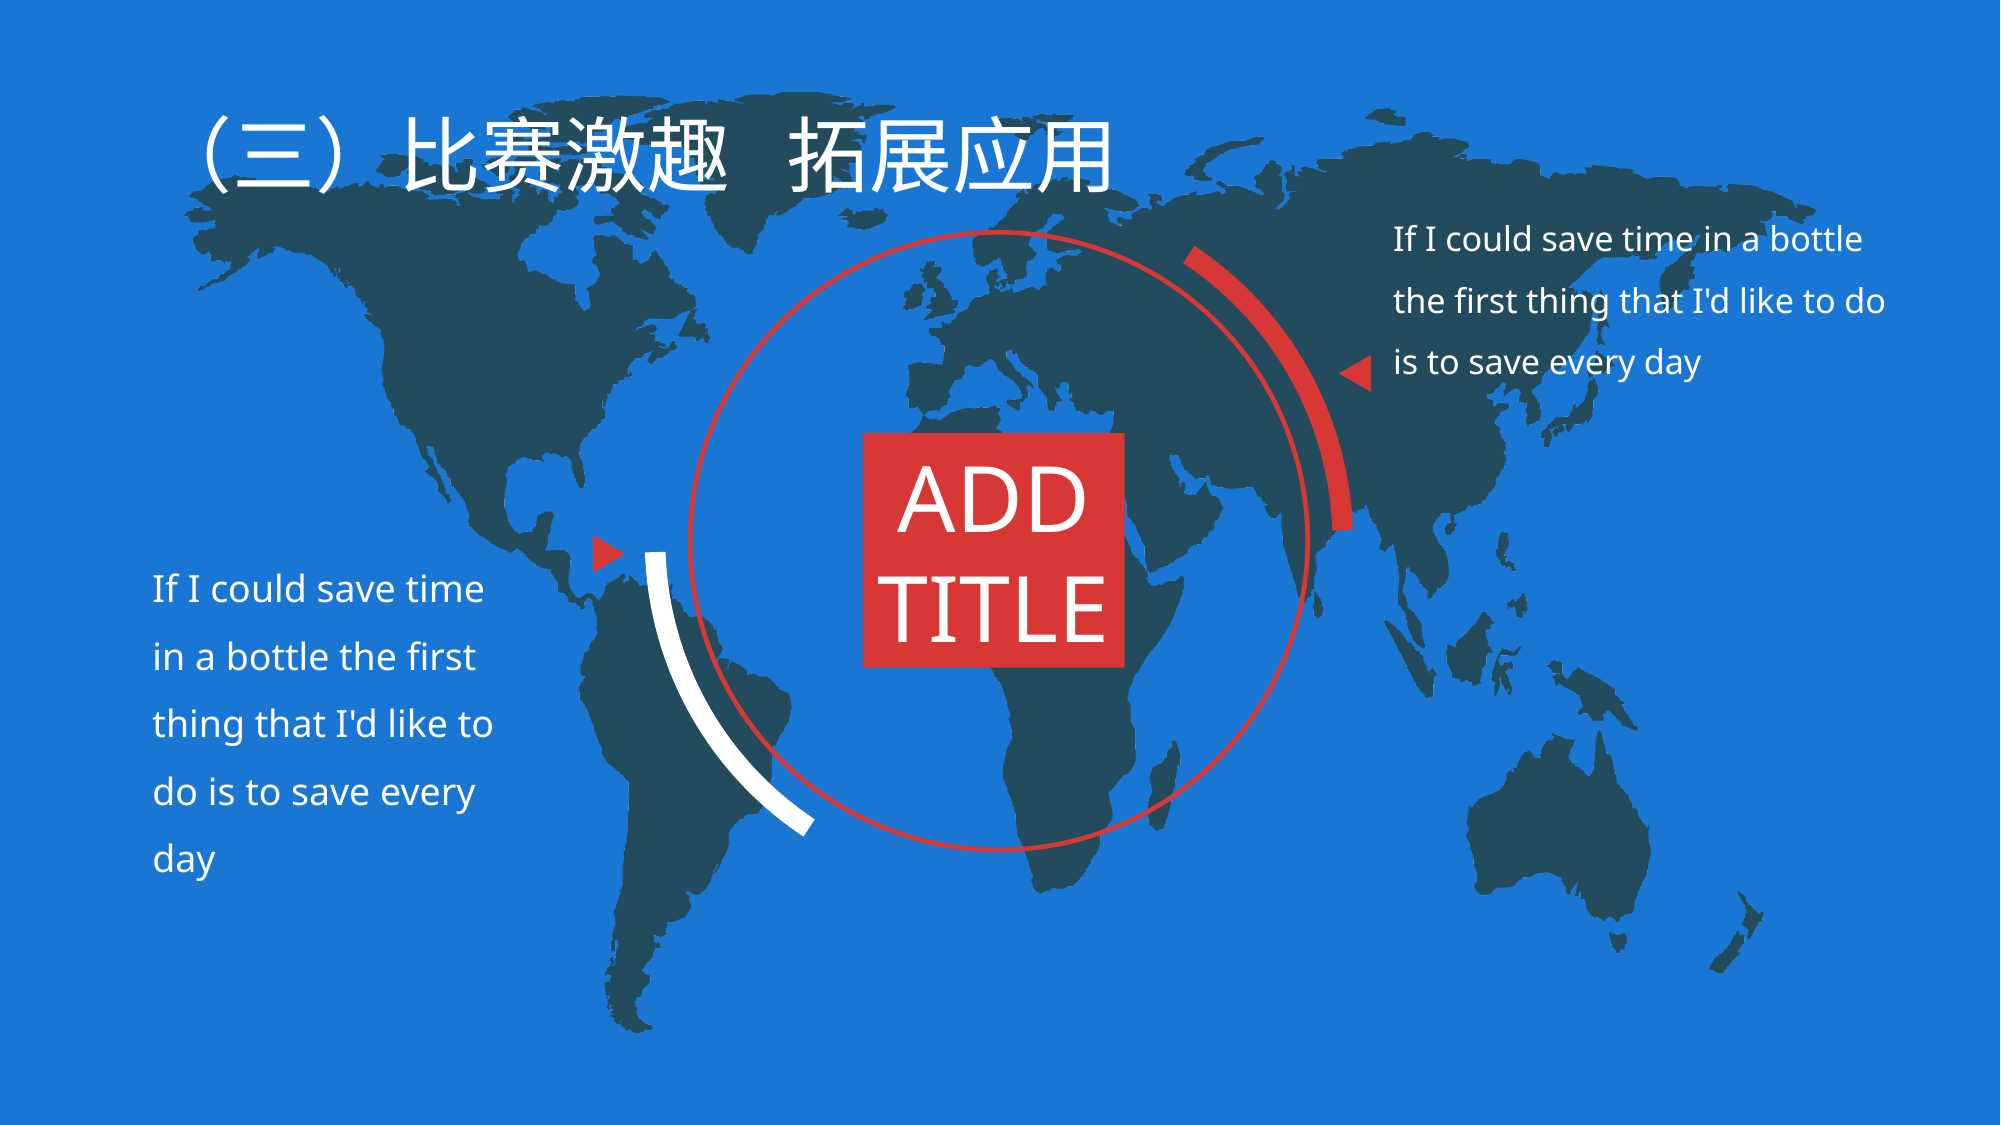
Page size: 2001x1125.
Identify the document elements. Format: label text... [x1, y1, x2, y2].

list If I could save time in a bottle the first thing that I'd like to do is to save every day [137, 535, 524, 932]
picture [184, 213, 1816, 1033]
text_box If I could save time in a bottle the first thing that I'd like to do is to save every day [1378, 189, 1908, 433]
title （三）比赛激趣 拓展应用 [134, 106, 1860, 213]
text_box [644, 186, 1354, 896]
picture [184, 92, 1816, 106]
text_box [592, 533, 628, 575]
text_box [1354, 353, 1373, 394]
